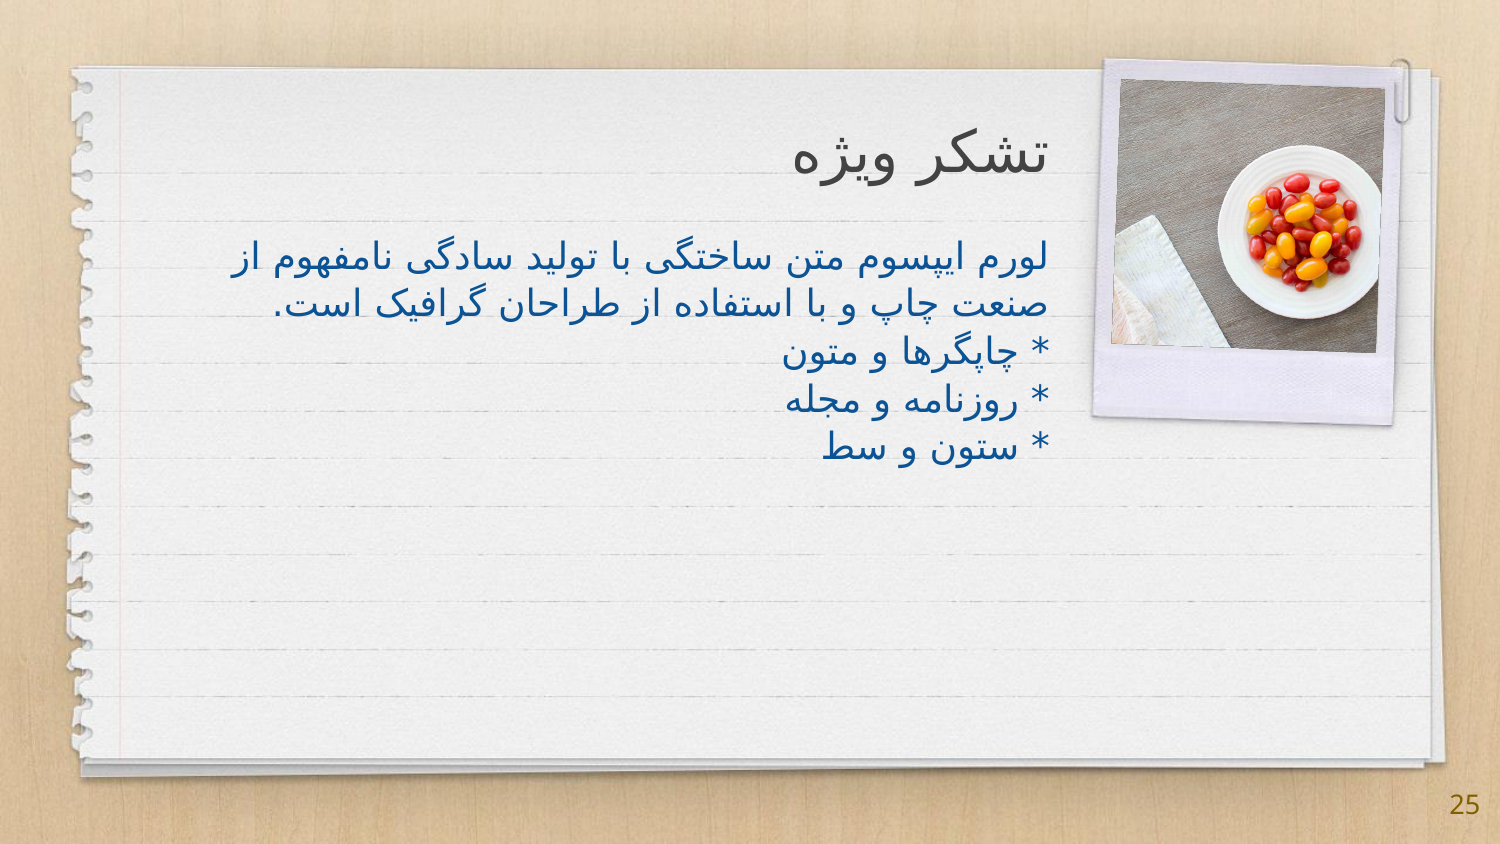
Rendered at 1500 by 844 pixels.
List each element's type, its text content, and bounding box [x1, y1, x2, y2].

title تشکر ویژه [142, 58, 1066, 200]
list لورم ایپسوم متن ساختگی با تولید سادگی نامفهوم از صنعت چاپ و با استفاده از طراحان گرافیک است. * چاپگرها و متون * روزنامه و مجله * ستون و سط [142, 214, 1066, 717]
picture [0, 0, 1500, 844]
slide_number 25 [1429, 767, 1500, 844]
